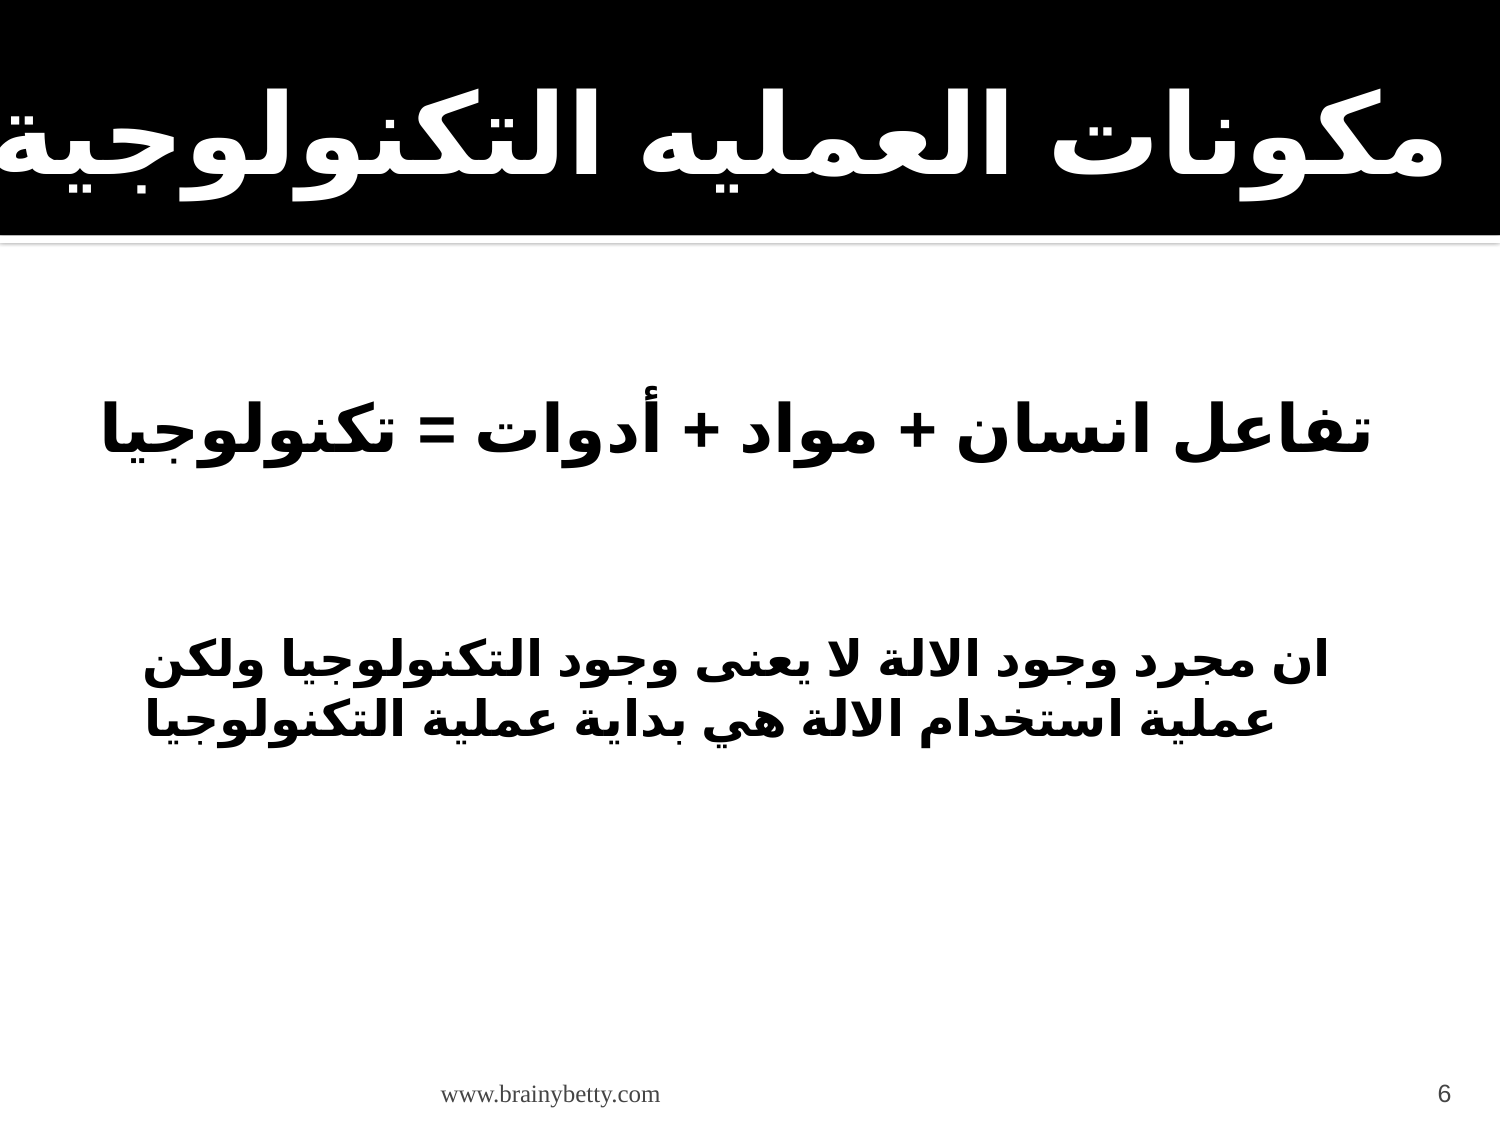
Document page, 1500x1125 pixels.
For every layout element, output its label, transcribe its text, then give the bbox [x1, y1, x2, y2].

text_box مكونات العمليه التكنولوجية [0, 54, 1467, 205]
list تفاعل انسان + مواد + أدوات = تكنولوجيا ان مجرد وجود الالة لا يعنى وجود التكنولوجيا ولكن عملية استخدام الالة هي بداية عملية التكنولوجيا [75, 291, 1425, 1050]
slide_number 6 [1345, 1062, 1467, 1108]
footer www.brainybetty.com [433, 1062, 1337, 1108]
